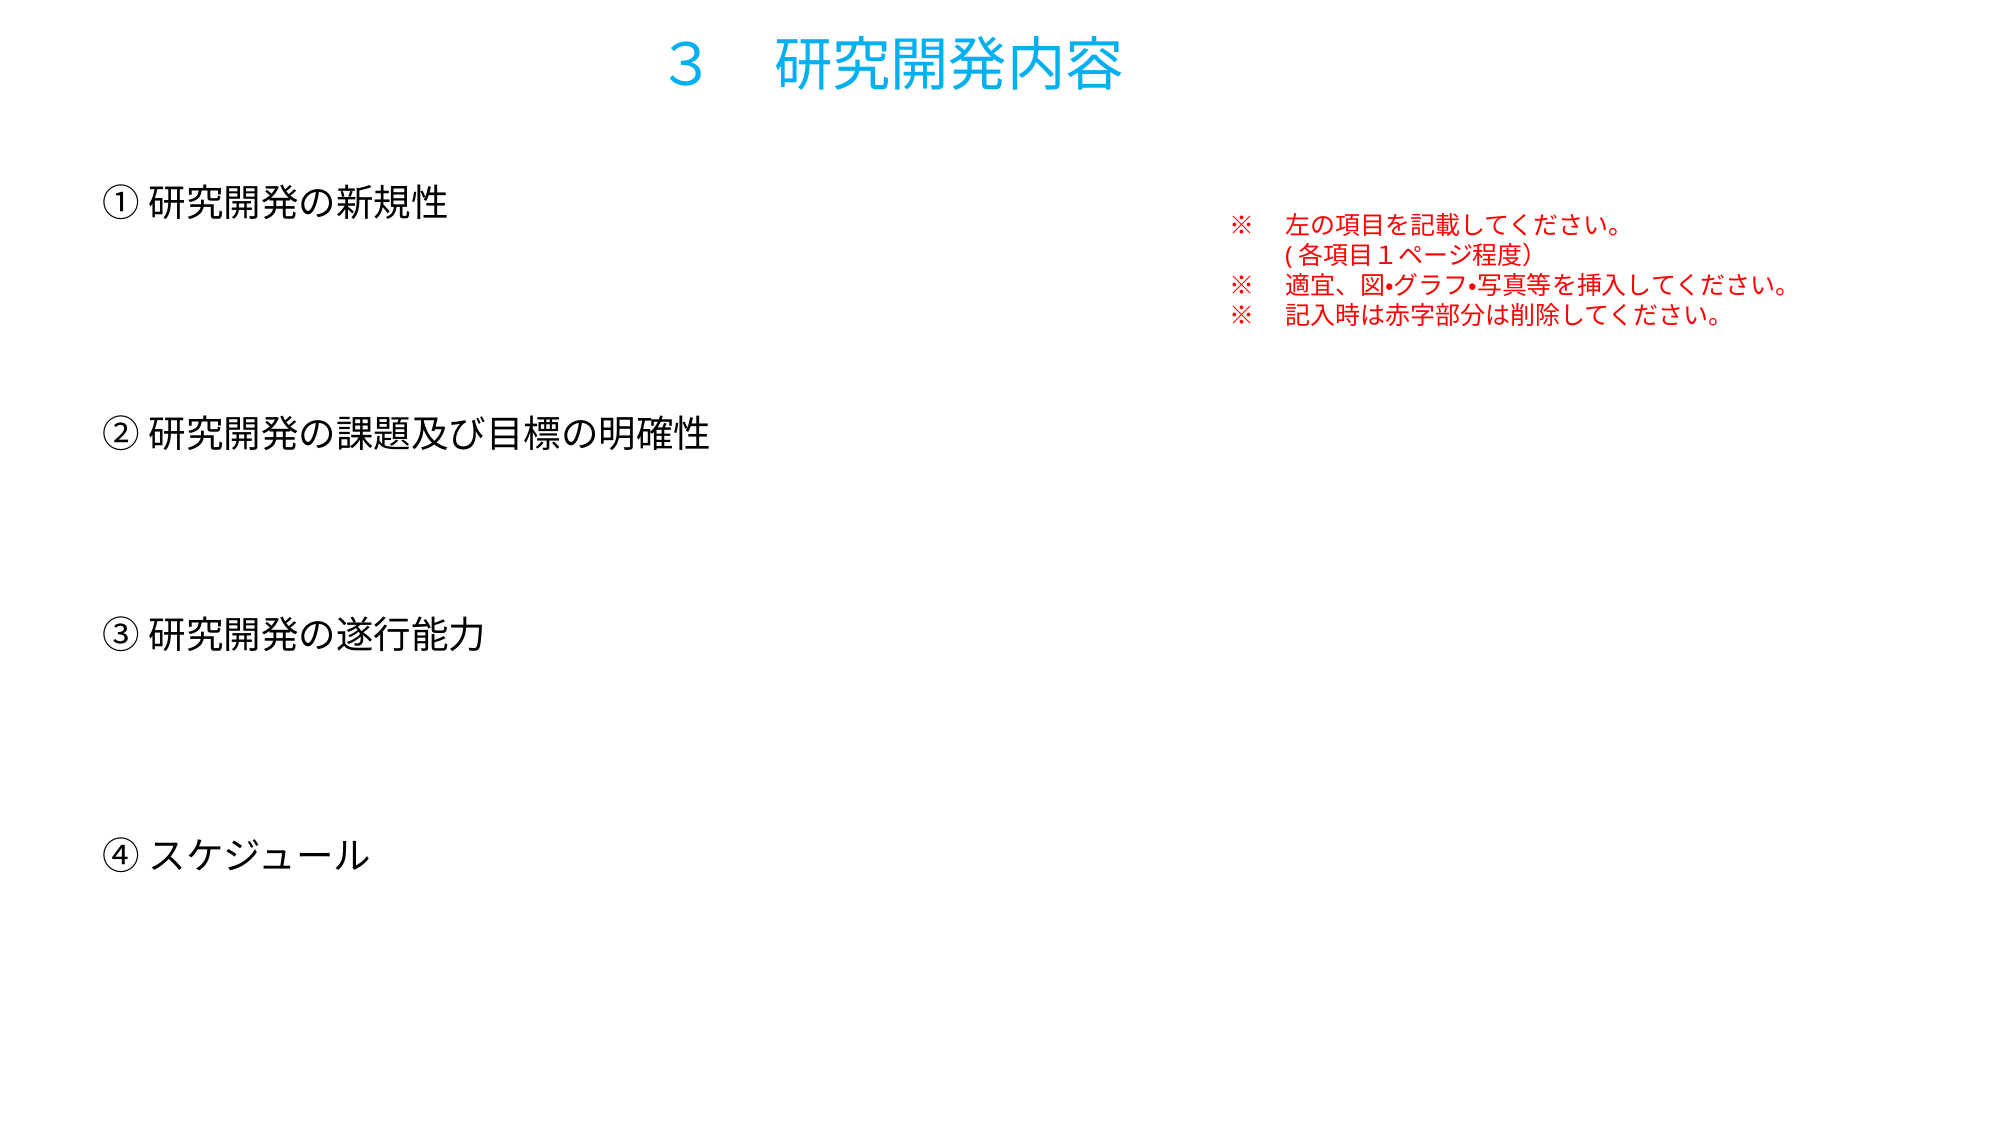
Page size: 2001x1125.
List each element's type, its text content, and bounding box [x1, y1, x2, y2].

text_box ④スケジュール [87, 824, 838, 884]
text_box ②研究開発の課題及び目標の明確性 [87, 402, 838, 463]
text_box ※ 左の項目を記載してください。 (各項目１ページ程度） ※ 適宜、図・グラフ・写真等を挿入してください。 ※ 記入時は赤字部分は削除してください。 [1214, 202, 1850, 367]
text_box ３ 研究開発内容 [340, 16, 1441, 107]
text_box ③研究開発の遂行能力 [87, 603, 838, 664]
text_box ①研究開発の新規性 [87, 172, 838, 232]
